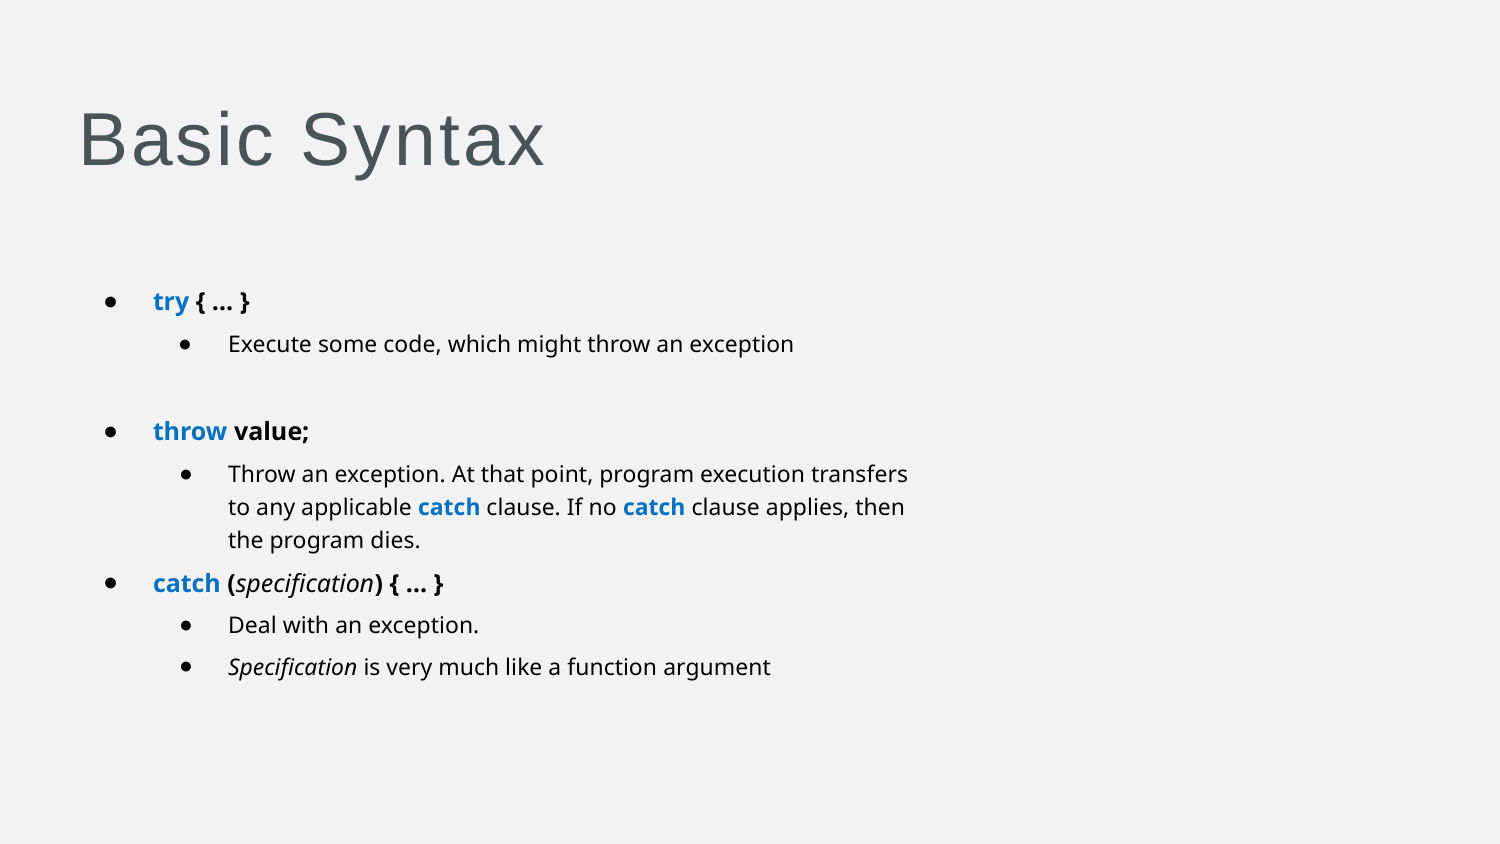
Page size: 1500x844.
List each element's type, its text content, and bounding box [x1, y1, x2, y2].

list try { … } Execute some code, which might throw an exception throw value; Throw an exception. At that point, program execution transfers to any applicable catch clause. If no catch clause applies, then the program dies. catch (specification) { … } Deal with an exception. Specification is very much like a function argument [68, 270, 946, 743]
title Basic Syntax [66, 79, 1434, 194]
